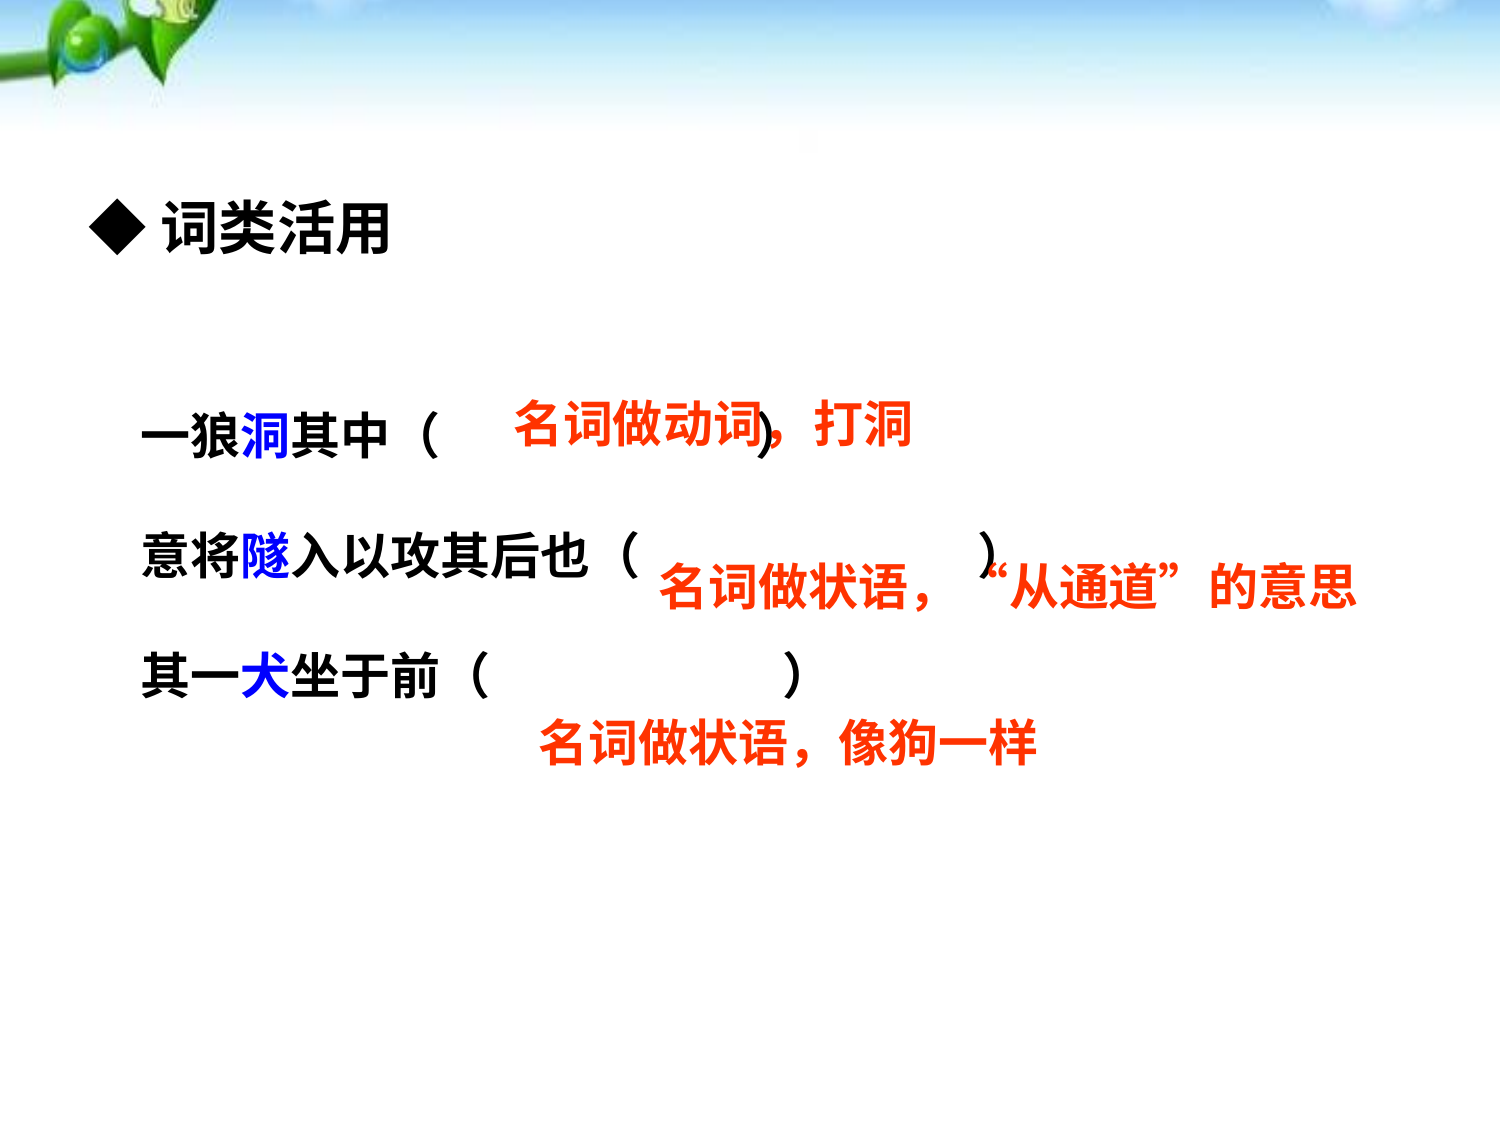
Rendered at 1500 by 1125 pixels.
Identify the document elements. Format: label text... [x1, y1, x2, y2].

text_box ◆词类活用 [73, 184, 1275, 269]
picture [0, 0, 1500, 1125]
text_box 一狼洞其中（ ） 意将隧入以攻其后也（ ） 其一犬坐于前（ ） [125, 337, 1479, 712]
text_box 名词做状语，“从通道”的意思 [644, 548, 1393, 623]
text_box 名词做动词，打洞 [498, 384, 989, 460]
text_box 名词做状语，像狗一样 [523, 704, 1112, 779]
